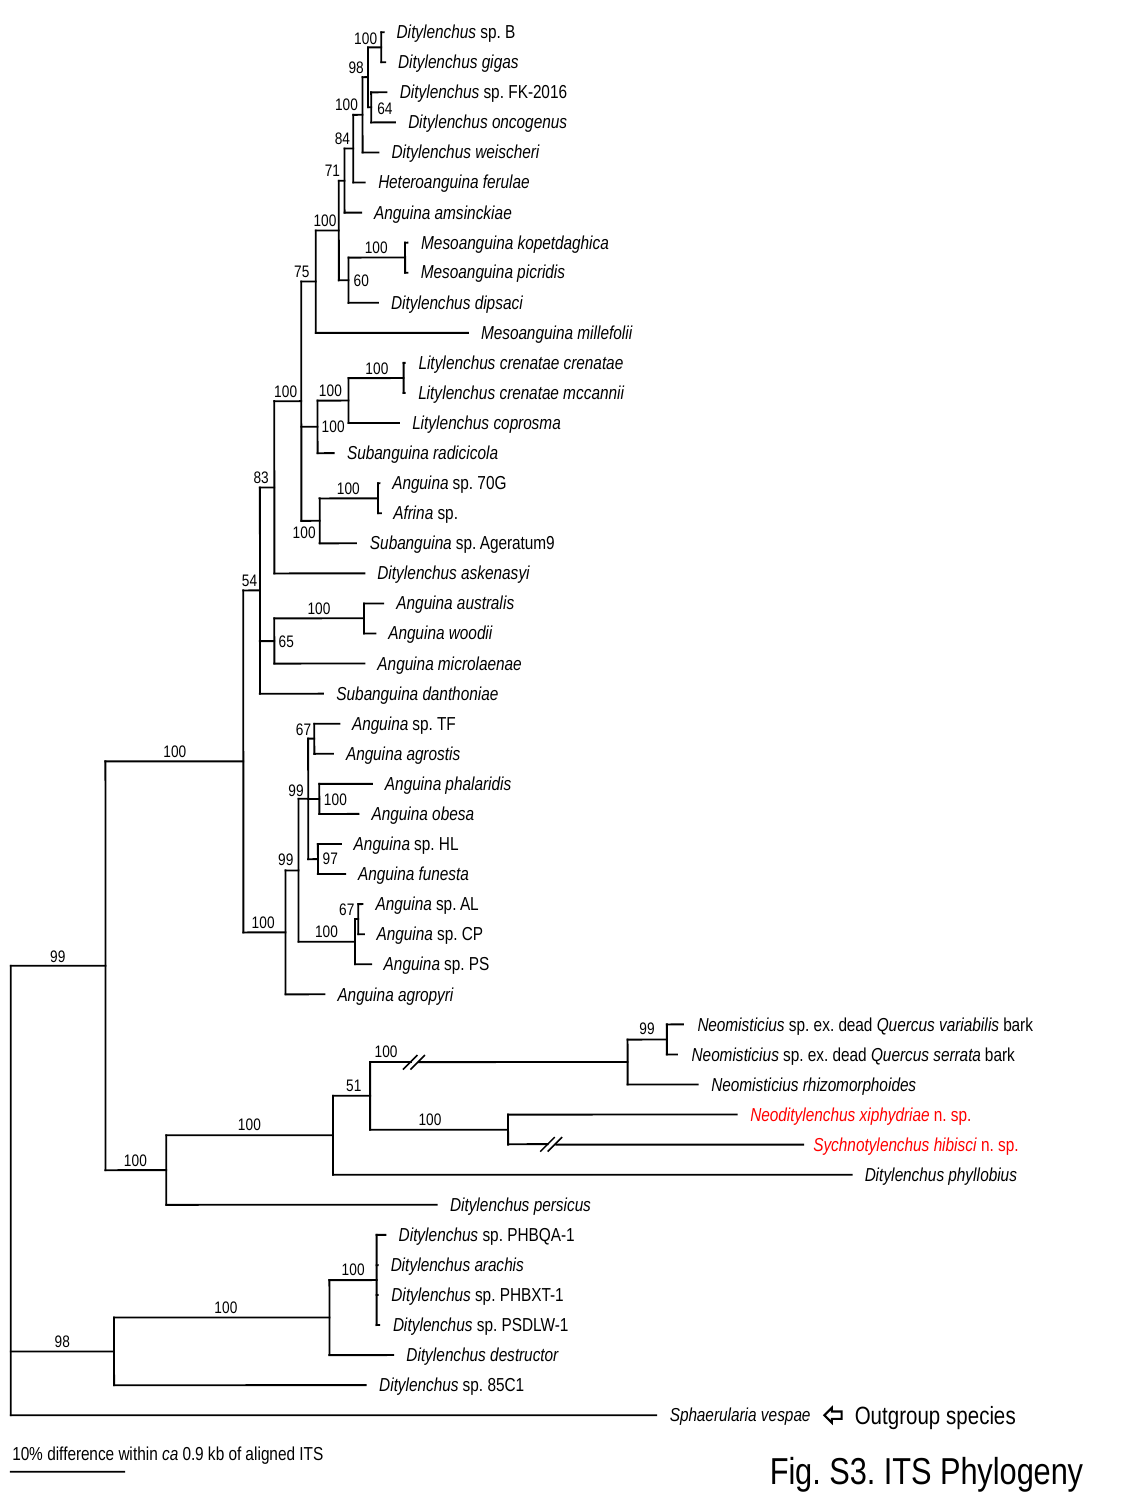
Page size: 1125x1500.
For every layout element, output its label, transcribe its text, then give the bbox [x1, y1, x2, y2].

text_box 100 [374, 1040, 398, 1061]
text_box Afrina sp. [393, 501, 459, 524]
text_box Heteroanguina ferulae [378, 170, 530, 193]
text_box 98 [348, 56, 365, 77]
text_box Sphaerularia vespae [669, 1403, 811, 1426]
text_box 100 [364, 237, 388, 258]
text_box 100 [307, 598, 331, 619]
text_box 67 [295, 718, 312, 739]
text_box Subanguina danthoniae [336, 681, 499, 705]
text_box 65 [278, 630, 295, 651]
text_box Mesoanguina millefolii [481, 320, 633, 343]
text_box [540, 1137, 563, 1152]
text_box Anguina sp. CP [376, 921, 484, 945]
text_box Fig. S3. ITS Phylogeny [754, 1439, 1099, 1500]
text_box Anguina sp. PS [383, 952, 490, 975]
text_box 100 [315, 921, 339, 942]
text_box Anguina sp. 70G [392, 470, 507, 494]
text_box Anguina sp. HL [353, 831, 459, 855]
text_box 100 [319, 379, 343, 400]
text_box 98 [54, 1331, 70, 1352]
text_box 100 [123, 1150, 148, 1171]
text_box 100 [323, 789, 348, 810]
text_box Ditylenchus dipsaci [391, 290, 528, 313]
text_box Anguina sp. AL [375, 891, 480, 915]
text_box Ditylenchus persicus [449, 1192, 592, 1216]
text_box Mesoanguina kopetdaghica [421, 230, 609, 254]
text_box Ditylenchus destructor [406, 1342, 563, 1366]
text_box 84 [334, 127, 351, 148]
text_box 100 [321, 416, 345, 437]
text_box 83 [253, 466, 269, 487]
text_box 10% difference within ca 0.9 kb of aligned ITS [12, 1441, 324, 1464]
text_box 64 [377, 97, 393, 118]
text_box 97 [322, 848, 339, 869]
text_box 100 [163, 740, 187, 761]
text_box 100 [354, 27, 378, 48]
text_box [402, 1055, 425, 1070]
text_box 75 [294, 261, 310, 282]
text_box 54 [241, 570, 258, 591]
text_box Ditylenchus sp. FK-2016 [399, 80, 568, 103]
text_box Anguina australis [396, 591, 515, 614]
text_box Anguina phalaridis [384, 771, 512, 794]
text_box 100 [274, 380, 298, 401]
text_box Anguina agropyri [337, 982, 454, 1005]
text_box 100 [251, 912, 275, 933]
text_box Ditylenchus oncogenus [408, 109, 568, 133]
text_box 100 [341, 1258, 365, 1279]
text_box Neomisticius rhizomorphoides [711, 1072, 917, 1095]
text_box 100 [365, 357, 389, 378]
text_box Ditylenchus sp. B [396, 20, 516, 43]
text_box Anguina woodii [388, 621, 497, 644]
text_box 60 [353, 269, 369, 290]
text_box Ditylenchus sp. PHBQA-1 [398, 1222, 575, 1246]
text_box Neomisticius sp. ex. dead Quercus serrata bark [691, 1042, 1015, 1065]
text_box 99 [50, 945, 66, 966]
text_box Neoditylenchus xiphydriae n. sp. [750, 1102, 972, 1126]
text_box 71 [324, 159, 341, 180]
text_box Subanguina radicicola [347, 440, 499, 464]
text_box Litylenchus crenatae mccannii [418, 380, 629, 404]
text_box Anguina amsinckiae [374, 200, 512, 223]
text_box Anguina obesa [371, 801, 474, 825]
text_box Neomisticius sp. ex. dead Quercus variabilis bark [697, 1012, 1034, 1035]
text_box Ditylenchus sp. PSDLW-1 [393, 1312, 569, 1336]
text_box Subanguina sp. Ageratum9 [369, 531, 555, 554]
text_box Anguina agrostis [346, 741, 461, 765]
text_box Anguina microlaenae [377, 651, 522, 674]
text_box 51 [346, 1075, 362, 1096]
text_box 100 [336, 477, 361, 498]
text_box 100 [313, 210, 337, 231]
text_box Ditylenchus sp. 85C1 [379, 1373, 525, 1396]
text_box Ditylenchus askenasyi [377, 561, 531, 584]
text_box 100 [334, 93, 359, 114]
text_box 67 [339, 899, 355, 920]
text_box 100 [214, 1297, 238, 1318]
text_box [822, 1405, 843, 1426]
text_box Mesoanguina picridis [420, 260, 566, 283]
text_box 99 [639, 1018, 655, 1039]
text_box Ditylenchus phyllobius [864, 1162, 1022, 1186]
text_box Outgroup species [840, 1392, 1032, 1438]
text_box 100 [292, 521, 316, 542]
text_box 100 [418, 1109, 442, 1130]
text_box 99 [288, 779, 304, 800]
text_box Sychnotylenchus hibisci n. sp. [813, 1132, 1101, 1156]
text_box 99 [278, 849, 294, 870]
text_box Anguina funesta [358, 861, 470, 885]
text_box Litylenchus crenatae crenatae [418, 350, 624, 374]
text_box 100 [237, 1114, 262, 1135]
text_box Litylenchus coprosma [412, 410, 561, 434]
text_box Ditylenchus weischeri [391, 140, 540, 163]
text_box Ditylenchus gigas [398, 50, 519, 73]
text_box Ditylenchus arachis [390, 1252, 525, 1276]
text_box Ditylenchus sp. PHBXT-1 [391, 1282, 564, 1306]
text_box Anguina sp. TF [352, 711, 457, 735]
